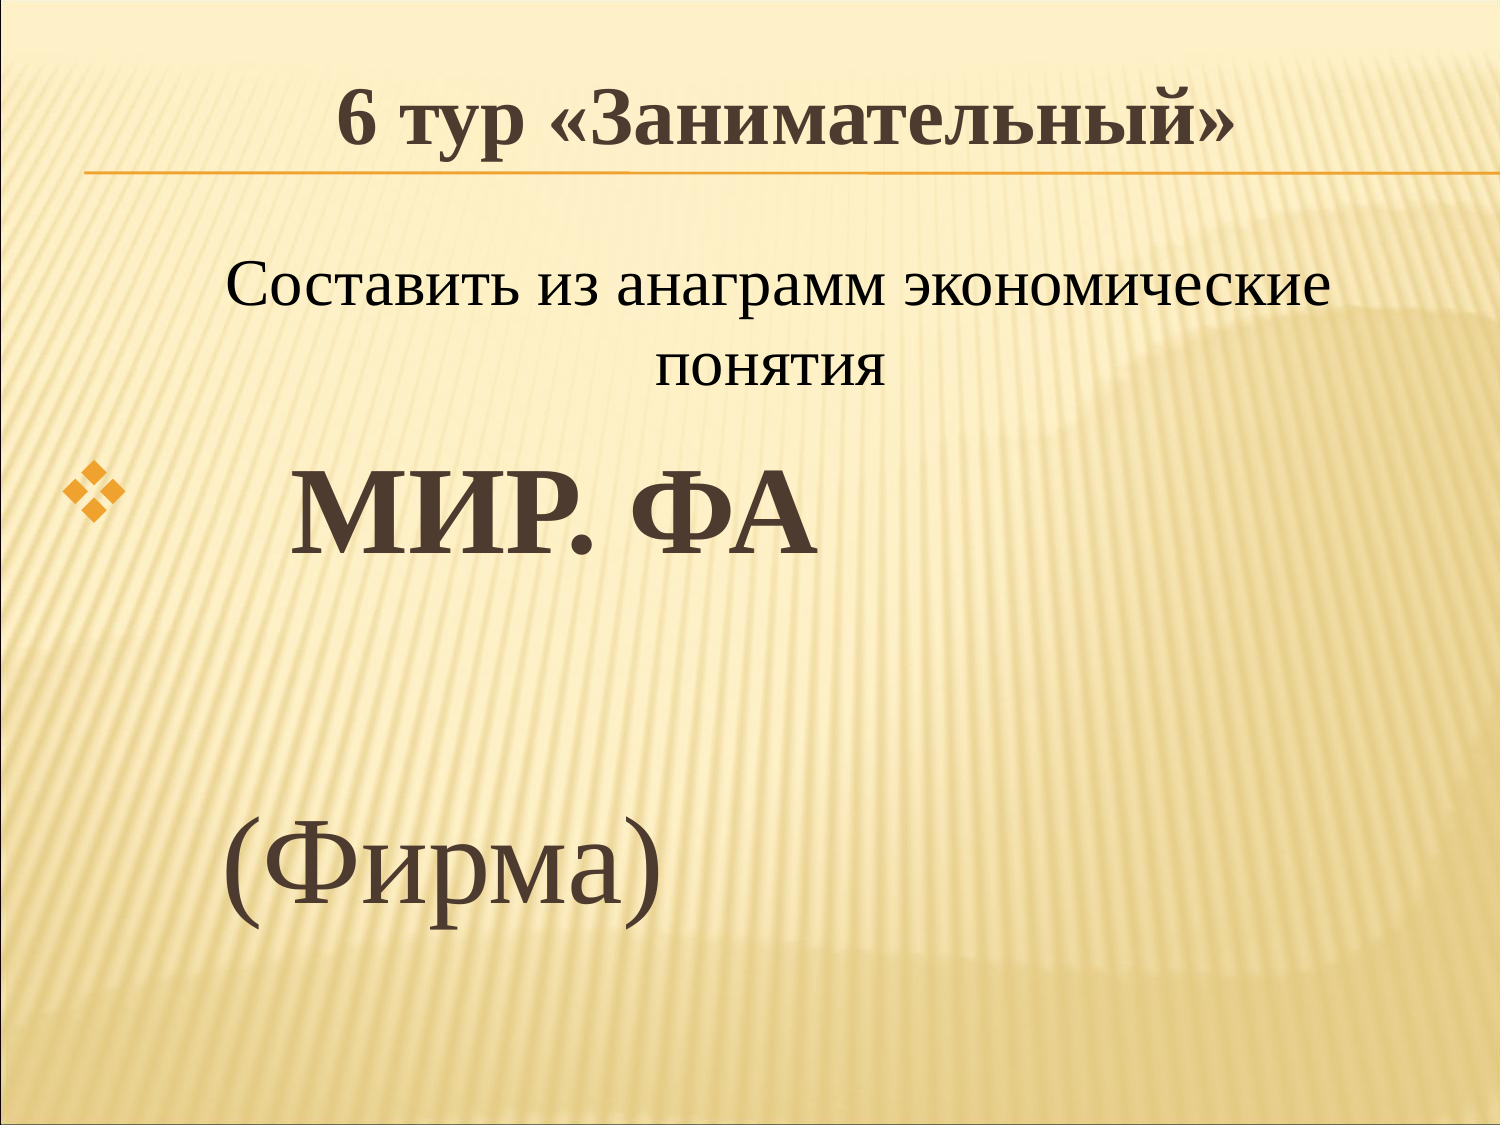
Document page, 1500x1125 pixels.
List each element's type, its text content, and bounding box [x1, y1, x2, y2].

title 6 тур «Занимательный» [75, 42, 1500, 181]
picture [0, 0, 1500, 1125]
text_box МИР. ФА (Фирма) [41, 420, 845, 776]
text_box Составить из анаграмм экономические понятия [100, 231, 1459, 407]
